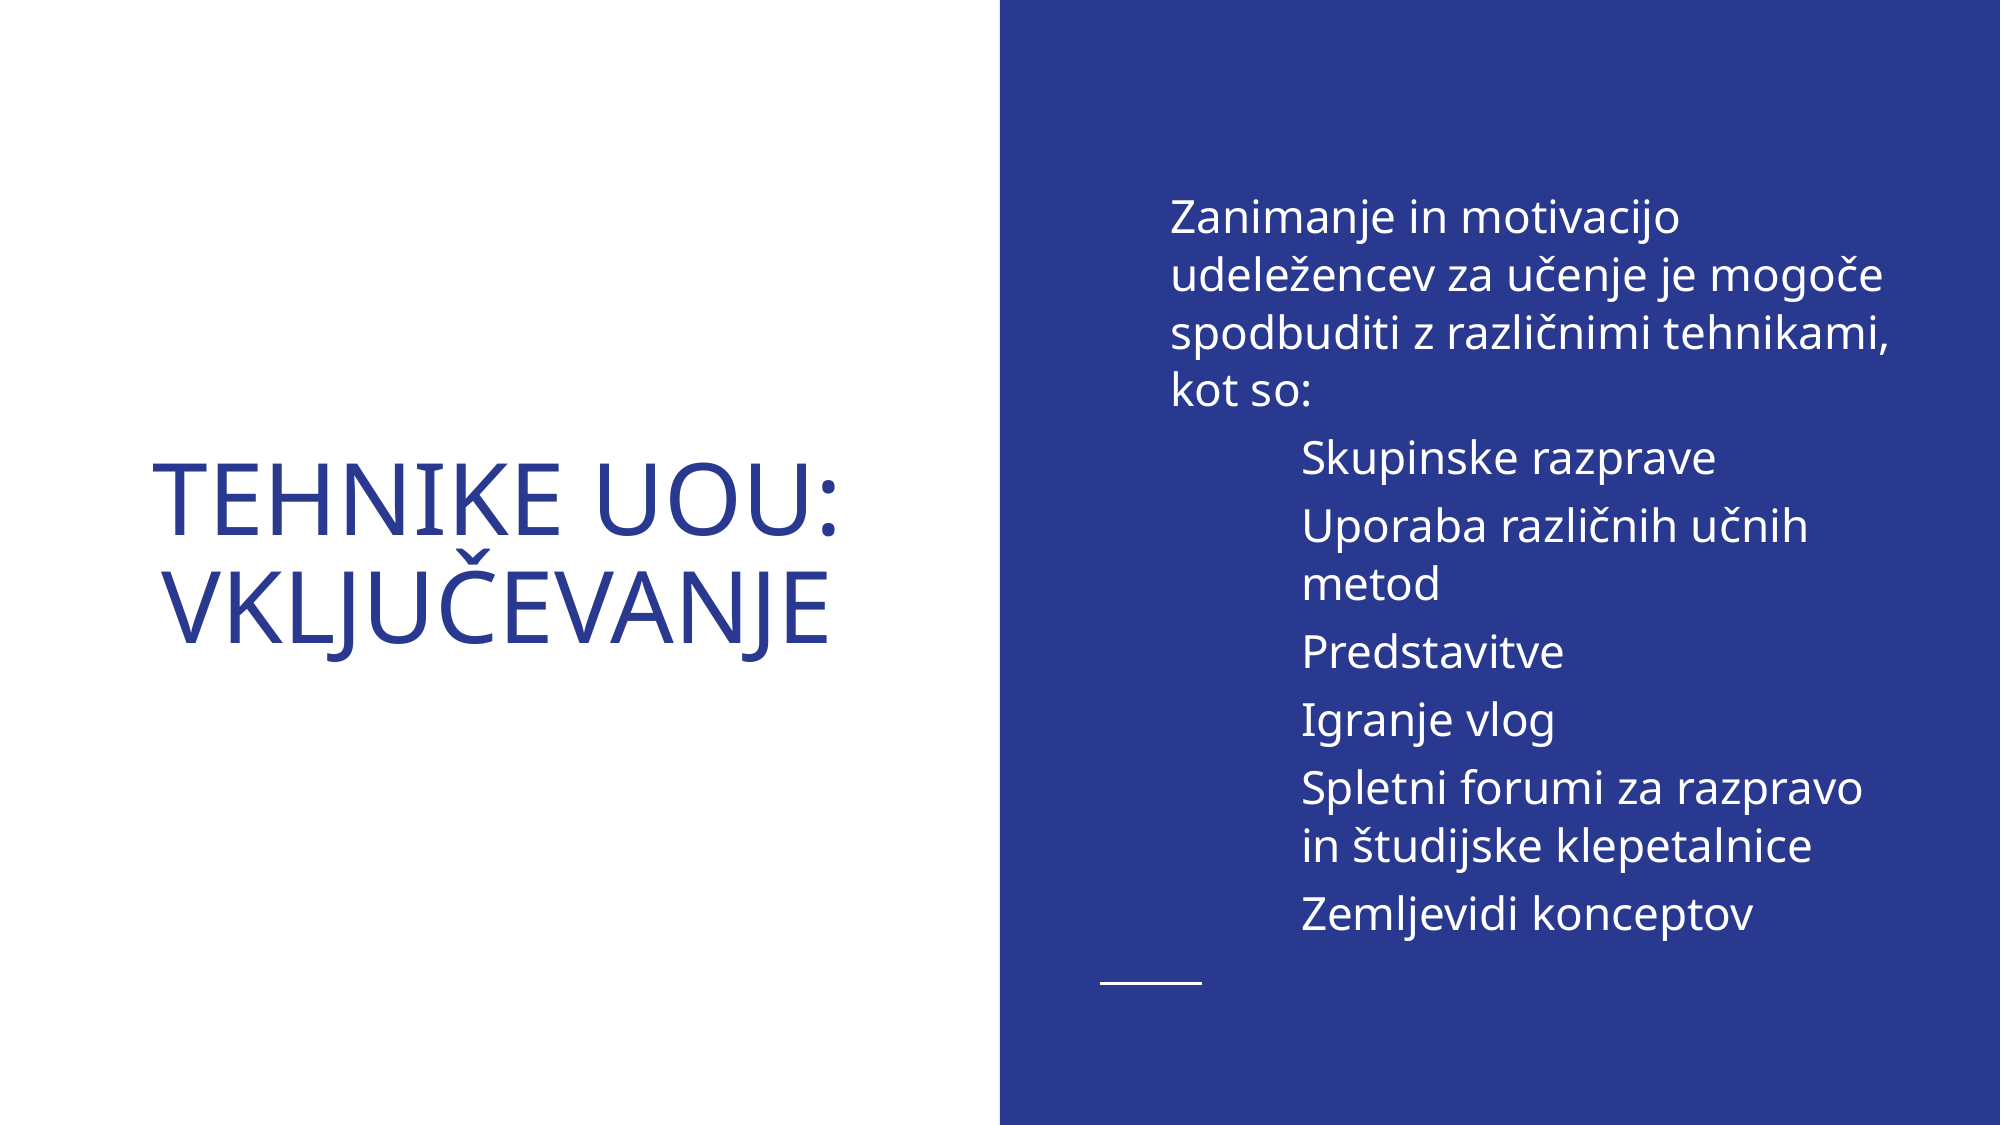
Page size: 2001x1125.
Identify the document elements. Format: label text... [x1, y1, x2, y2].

list Zanimanje in motivacijo udeležencev za učenje je mogoče spodbuditi z različnimi tehnikami, kot so: Skupinske razprave Uporaba različnih učnih metod Predstavitve Igranje vlog Spletni forumi za razpravo in študijske klepetalnice Zemljevidi konceptov [1080, 158, 1920, 967]
title TEHNIKE UOU: VKLJUČEVANJE [54, 330, 940, 673]
